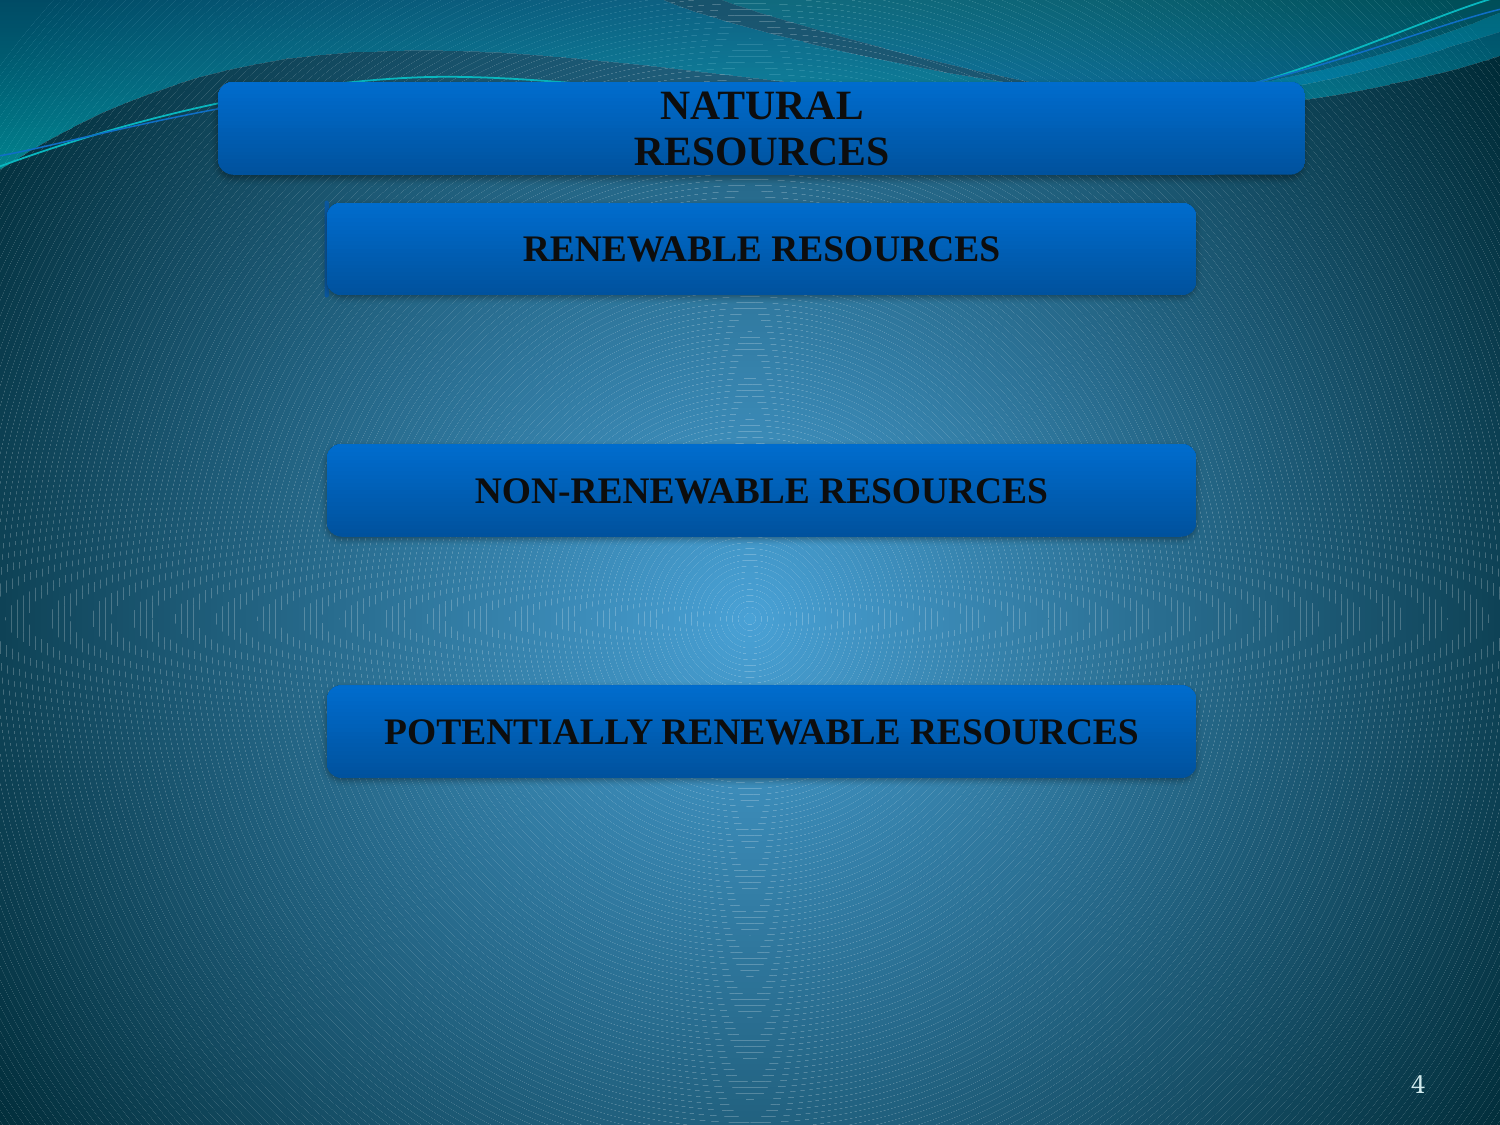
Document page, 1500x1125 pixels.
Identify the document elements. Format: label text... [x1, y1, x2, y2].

slide_number 4 [1299, 1042, 1425, 1103]
picture [1443, 111, 1449, 144]
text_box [81, 81, 1442, 1020]
